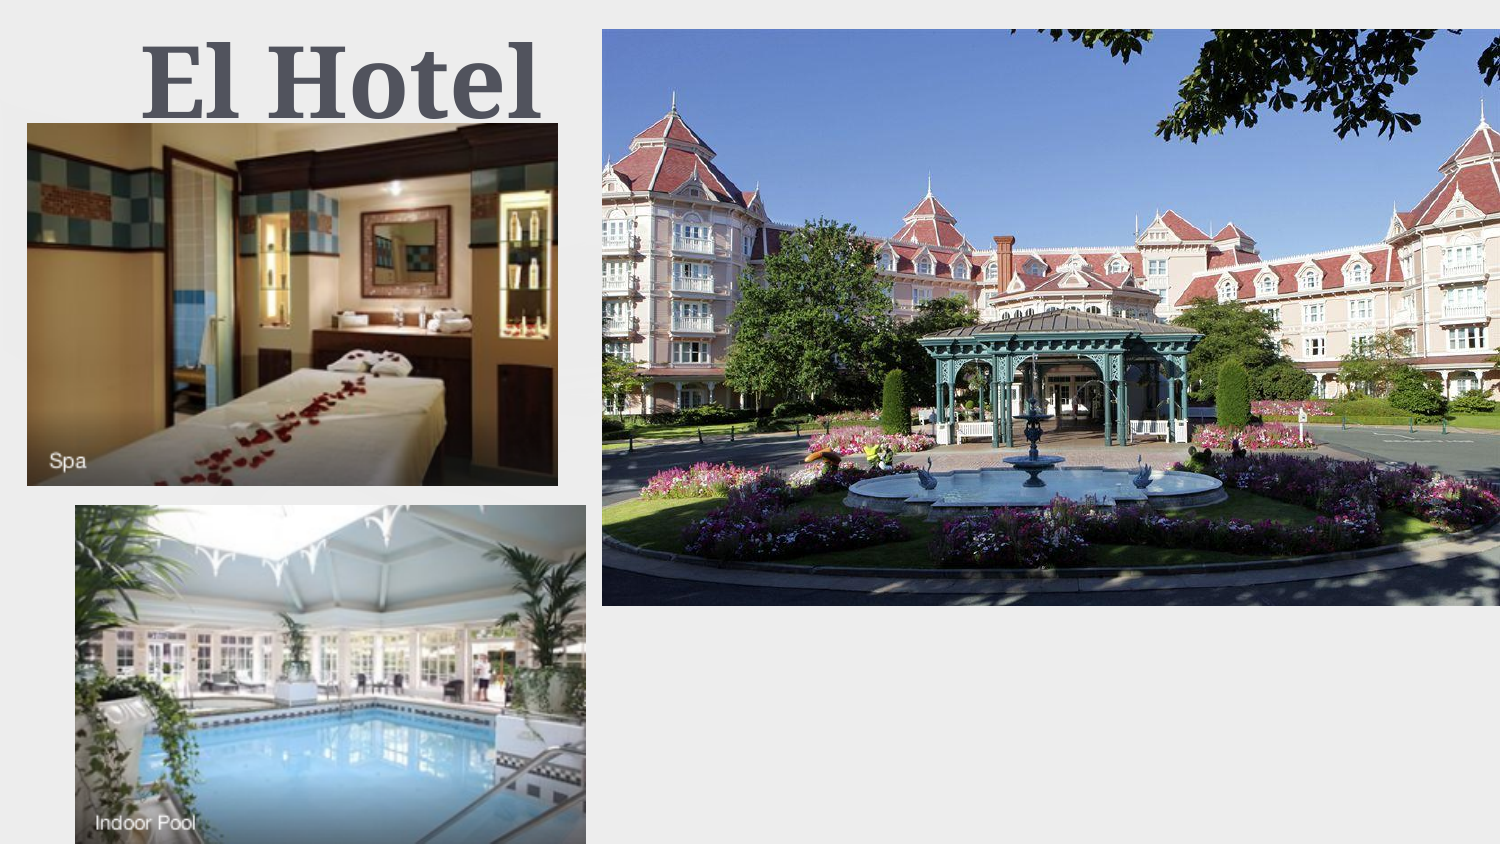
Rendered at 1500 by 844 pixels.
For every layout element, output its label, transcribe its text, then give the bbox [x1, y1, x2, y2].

picture [601, 29, 1500, 606]
picture [74, 505, 586, 844]
picture [27, 123, 558, 487]
title El Hotel [75, 0, 1425, 154]
